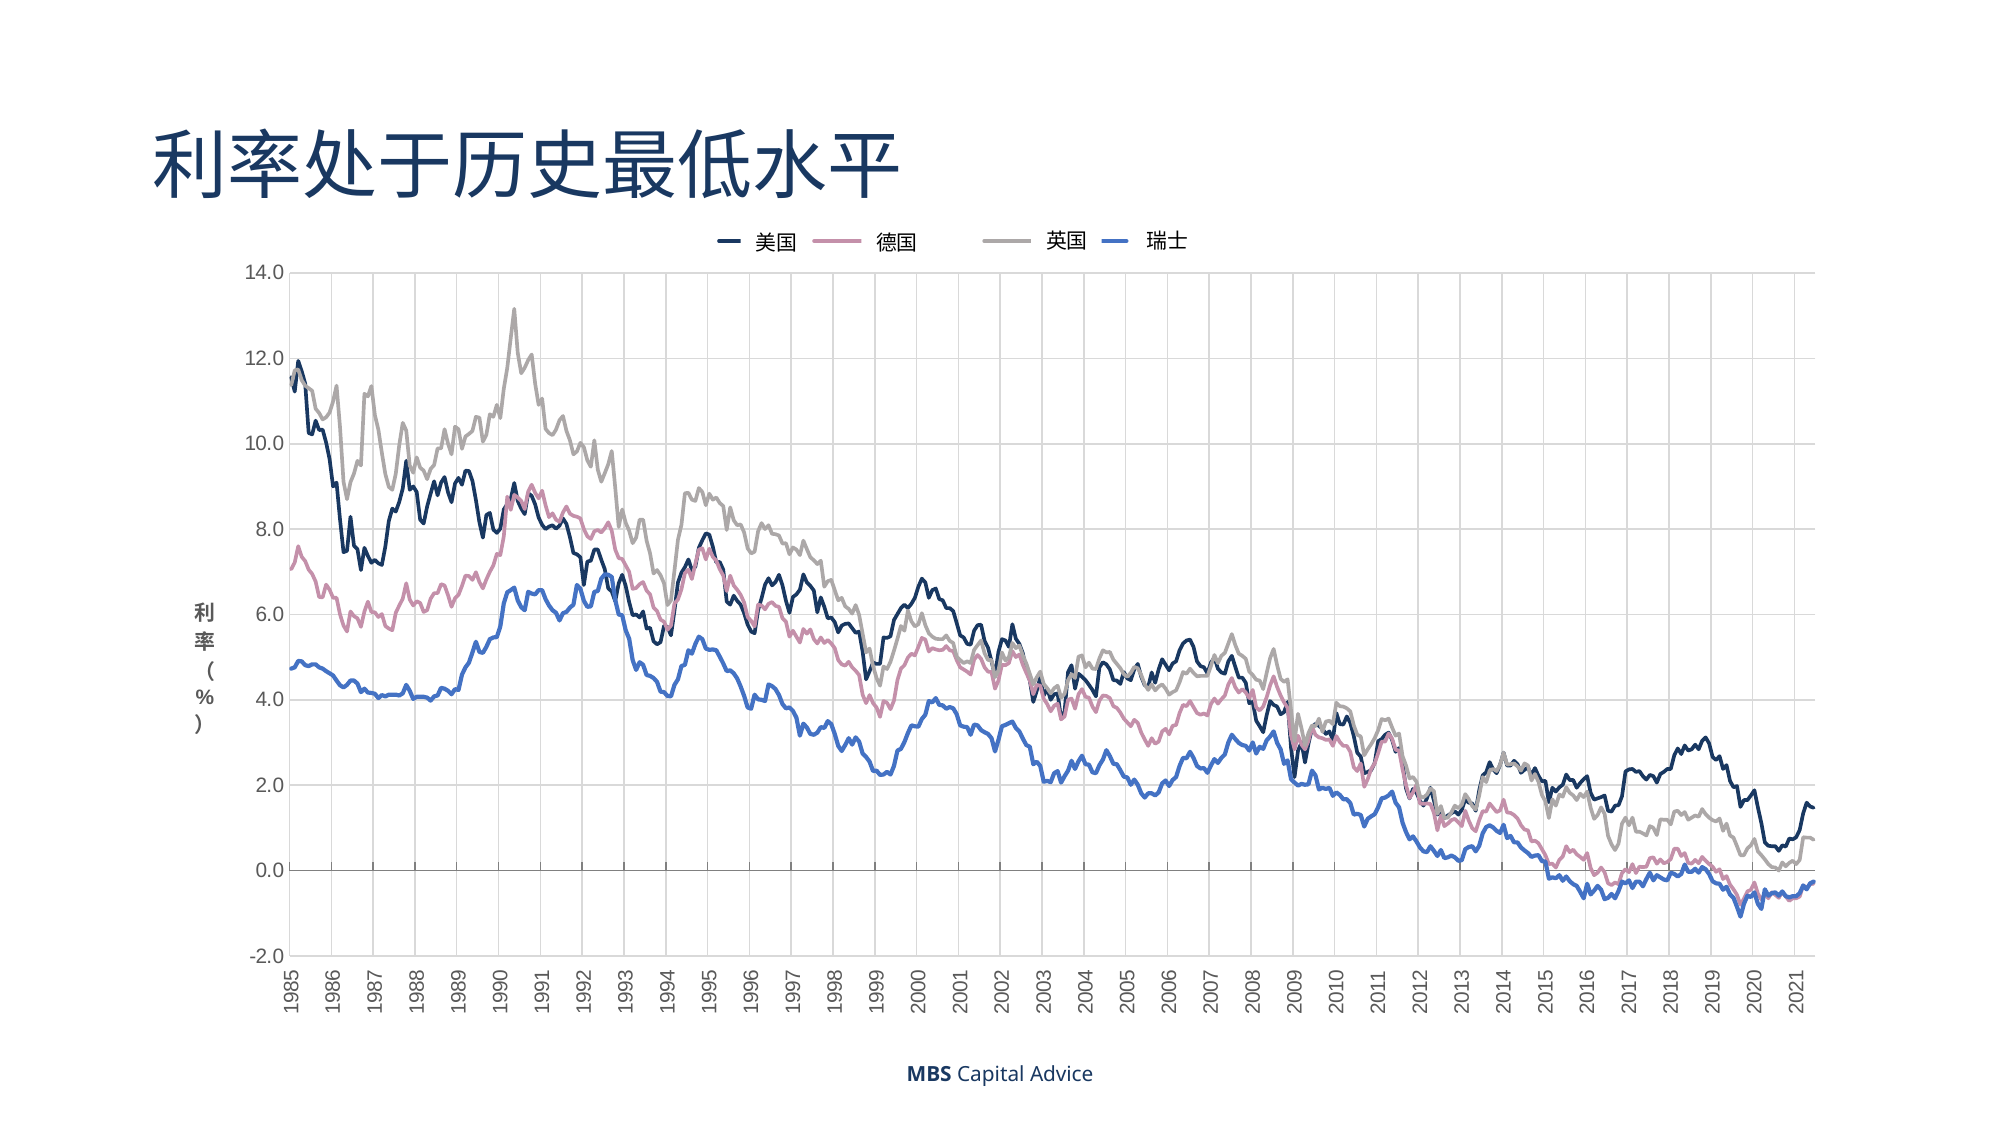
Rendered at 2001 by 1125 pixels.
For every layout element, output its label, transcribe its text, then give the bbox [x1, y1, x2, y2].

footer MBS Capital Advice [662, 1062, 1338, 1103]
title 利率处于历史最低水平 [137, 59, 1863, 278]
chart [173, 212, 1824, 1062]
